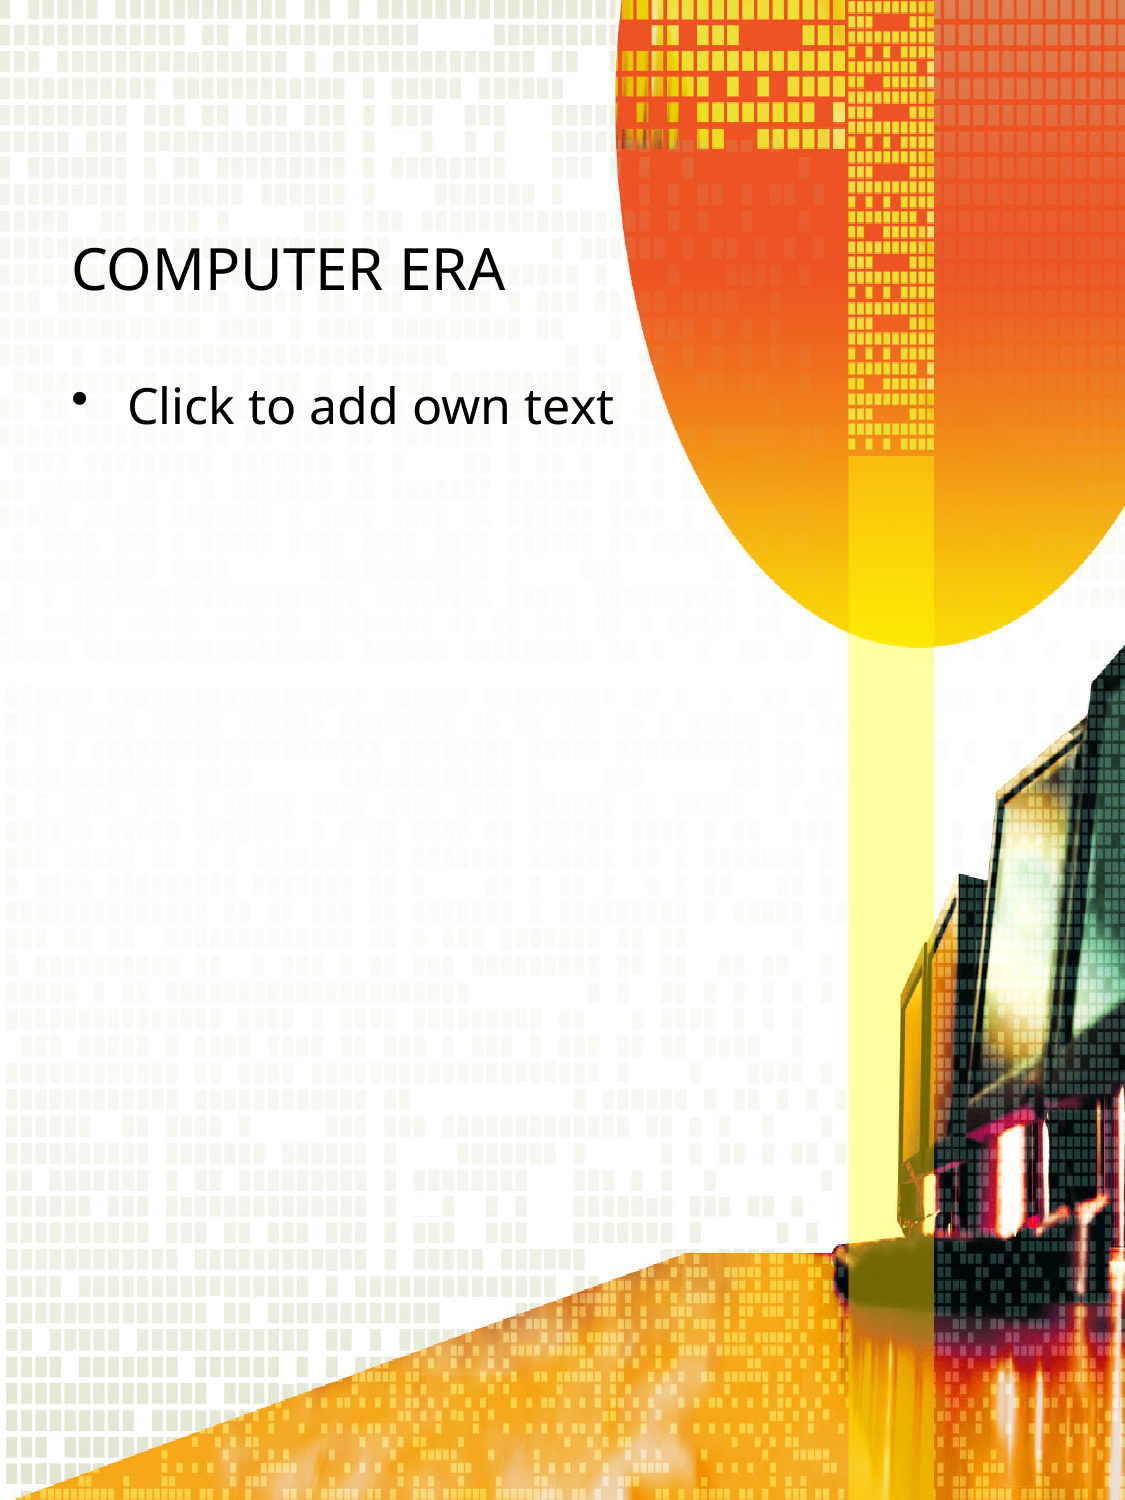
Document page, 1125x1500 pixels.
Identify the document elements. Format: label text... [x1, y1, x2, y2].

title COMPUTER ERA [56, 166, 835, 366]
picture [0, 0, 1125, 1500]
list Click to add own text [56, 366, 835, 1334]
